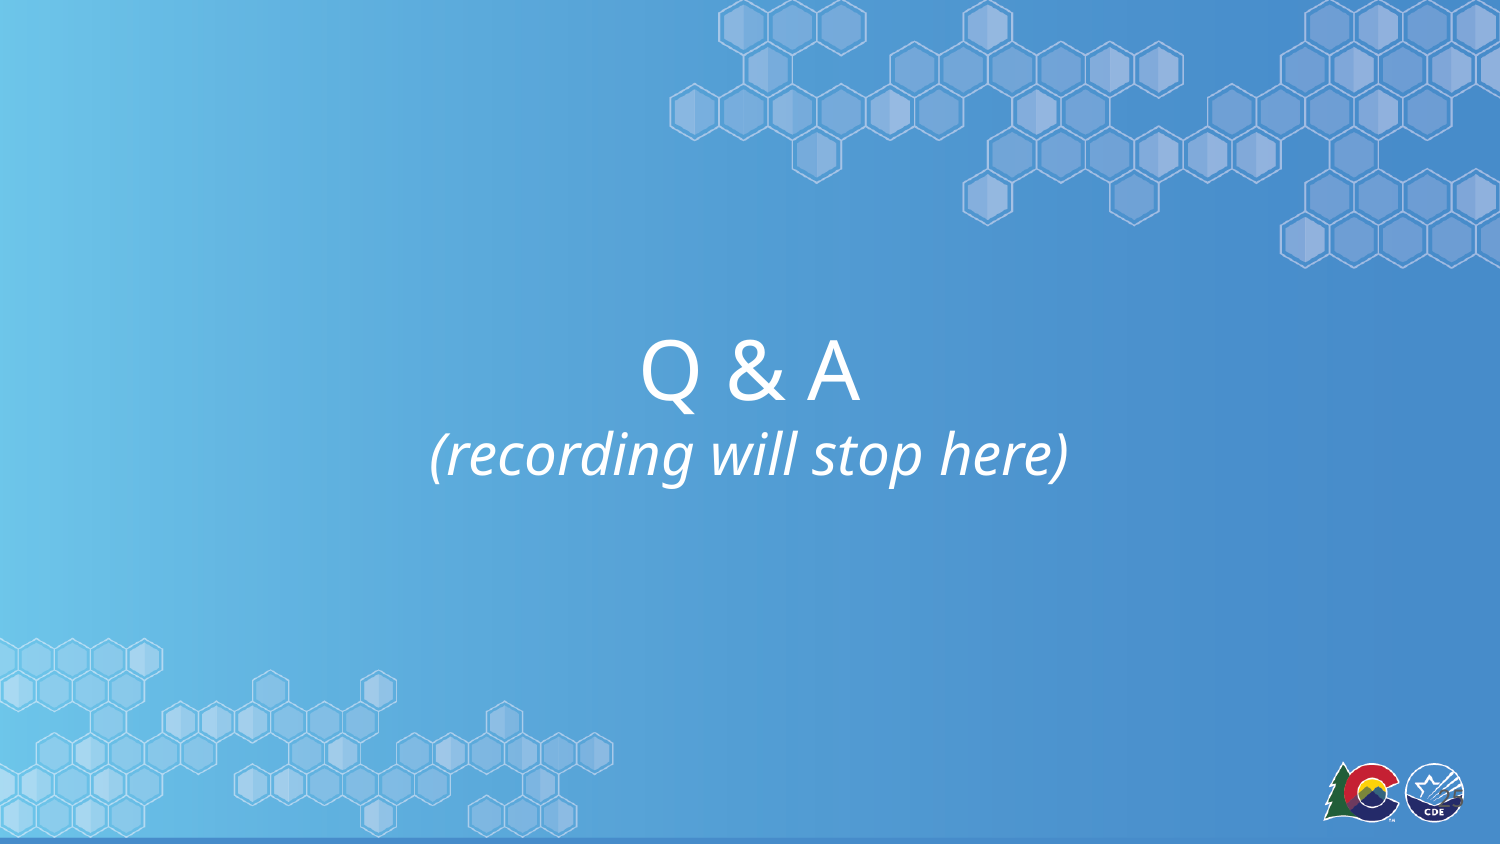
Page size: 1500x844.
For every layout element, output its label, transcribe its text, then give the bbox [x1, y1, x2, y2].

title Q & A (recording will stop here) [51, 301, 1449, 553]
slide_number 25 [1389, 764, 1480, 830]
picture [0, 0, 1500, 844]
